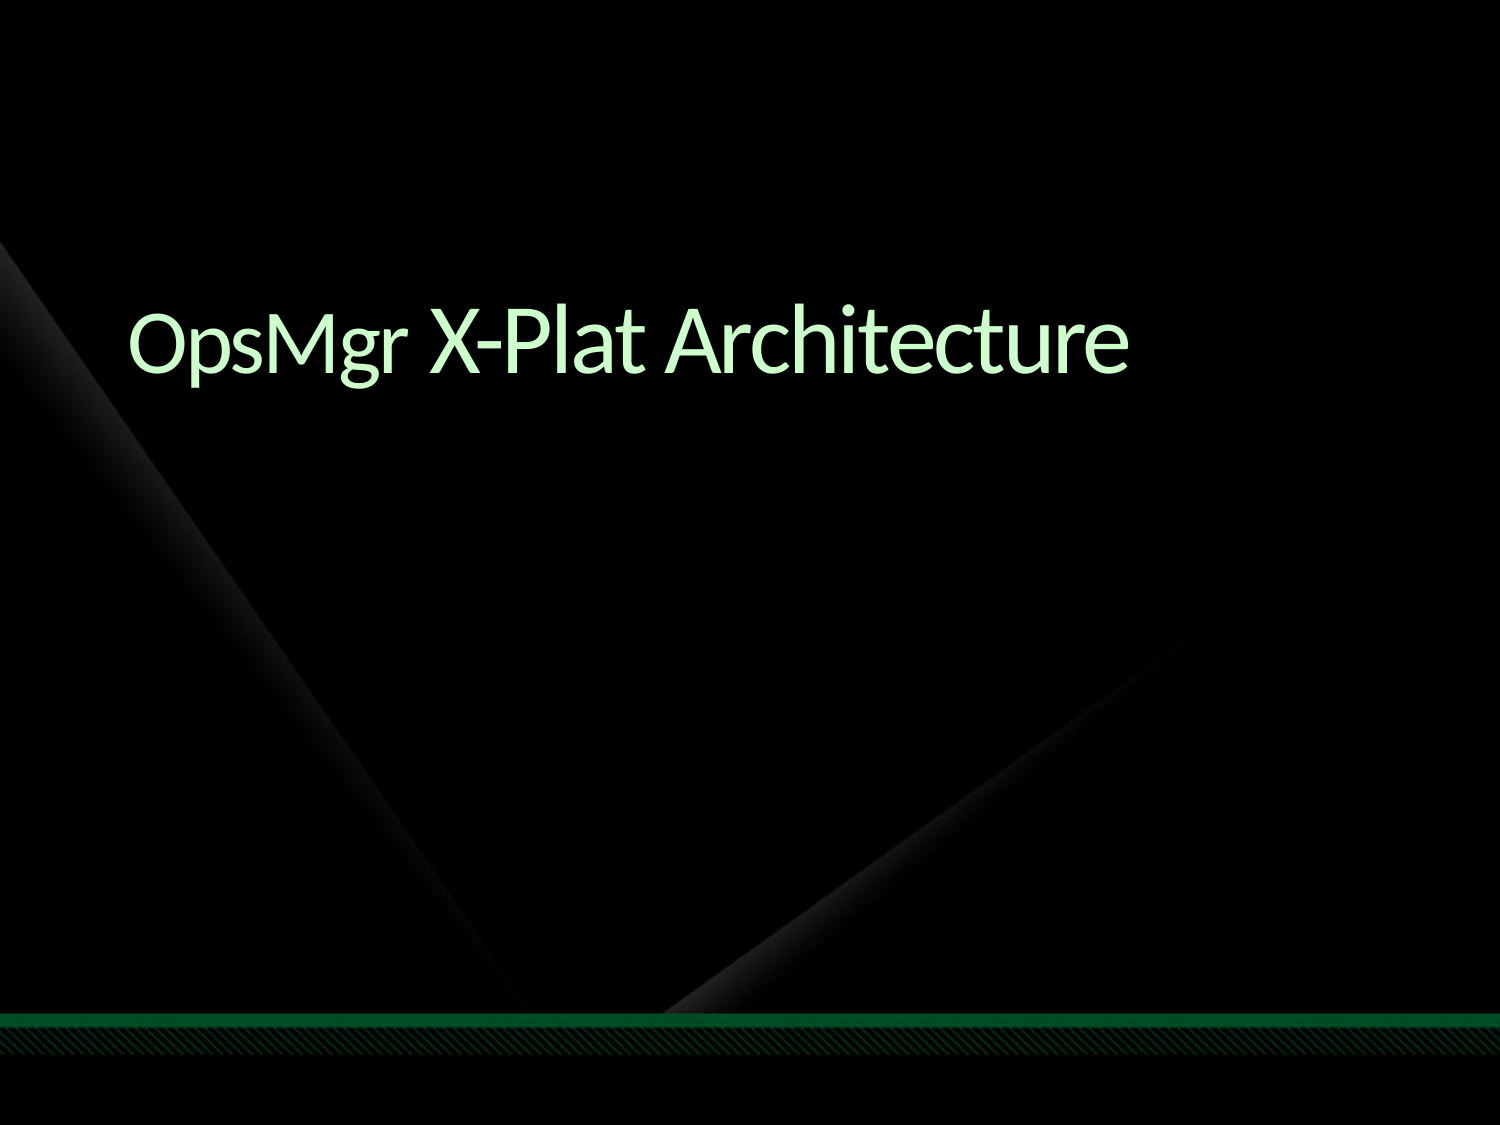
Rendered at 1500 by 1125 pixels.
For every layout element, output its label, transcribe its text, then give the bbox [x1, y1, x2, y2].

title OpsMgr X-Plat Architecture [0, 287, 1261, 397]
picture [0, 0, 1500, 1125]
